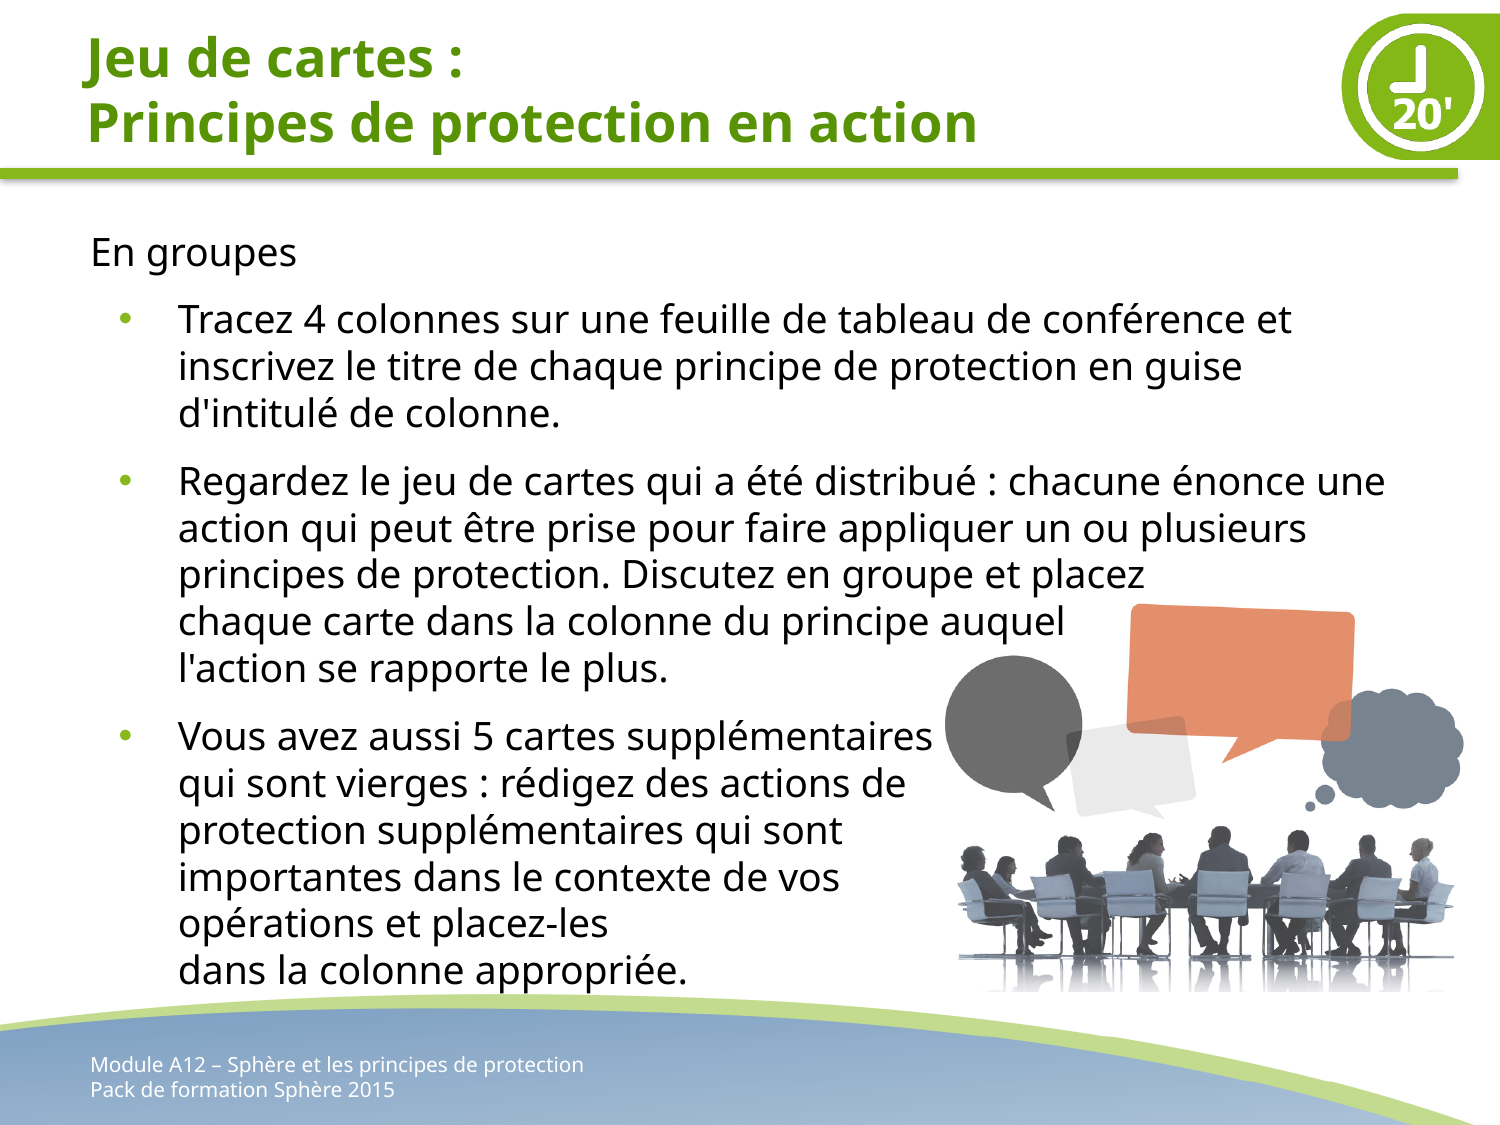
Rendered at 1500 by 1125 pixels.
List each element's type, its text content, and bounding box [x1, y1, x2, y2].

list En groupes Tracez 4 colonnes sur une feuille de tableau de conférence et inscrivez le titre de chaque principe de protection en guise d'intitulé de colonne. Regardez le jeu de cartes qui a été distribué : chacune énonce une action qui peut être prise pour faire appliquer un ou plusieurs principes de protection. Discutez en groupe et placez chaque carte dans la colonne du principe auquel l'action se rapporte le plus. Vous avez aussi 5 cartes supplémentaires qui sont vierges : rédigez des actions de protection supplémentaires qui sont importantes dans le contexte de vos opérations et placez-les dans la colonne appropriée. [75, 219, 1425, 1005]
picture [0, 992, 1500, 1125]
picture [1330, 12, 1500, 161]
footer Module A12 – Sphère et les principes de protection Pack de formation Sphère 2015 [75, 1046, 1072, 1107]
title Jeu de cartes : Principes de protection en action [75, 0, 1425, 178]
